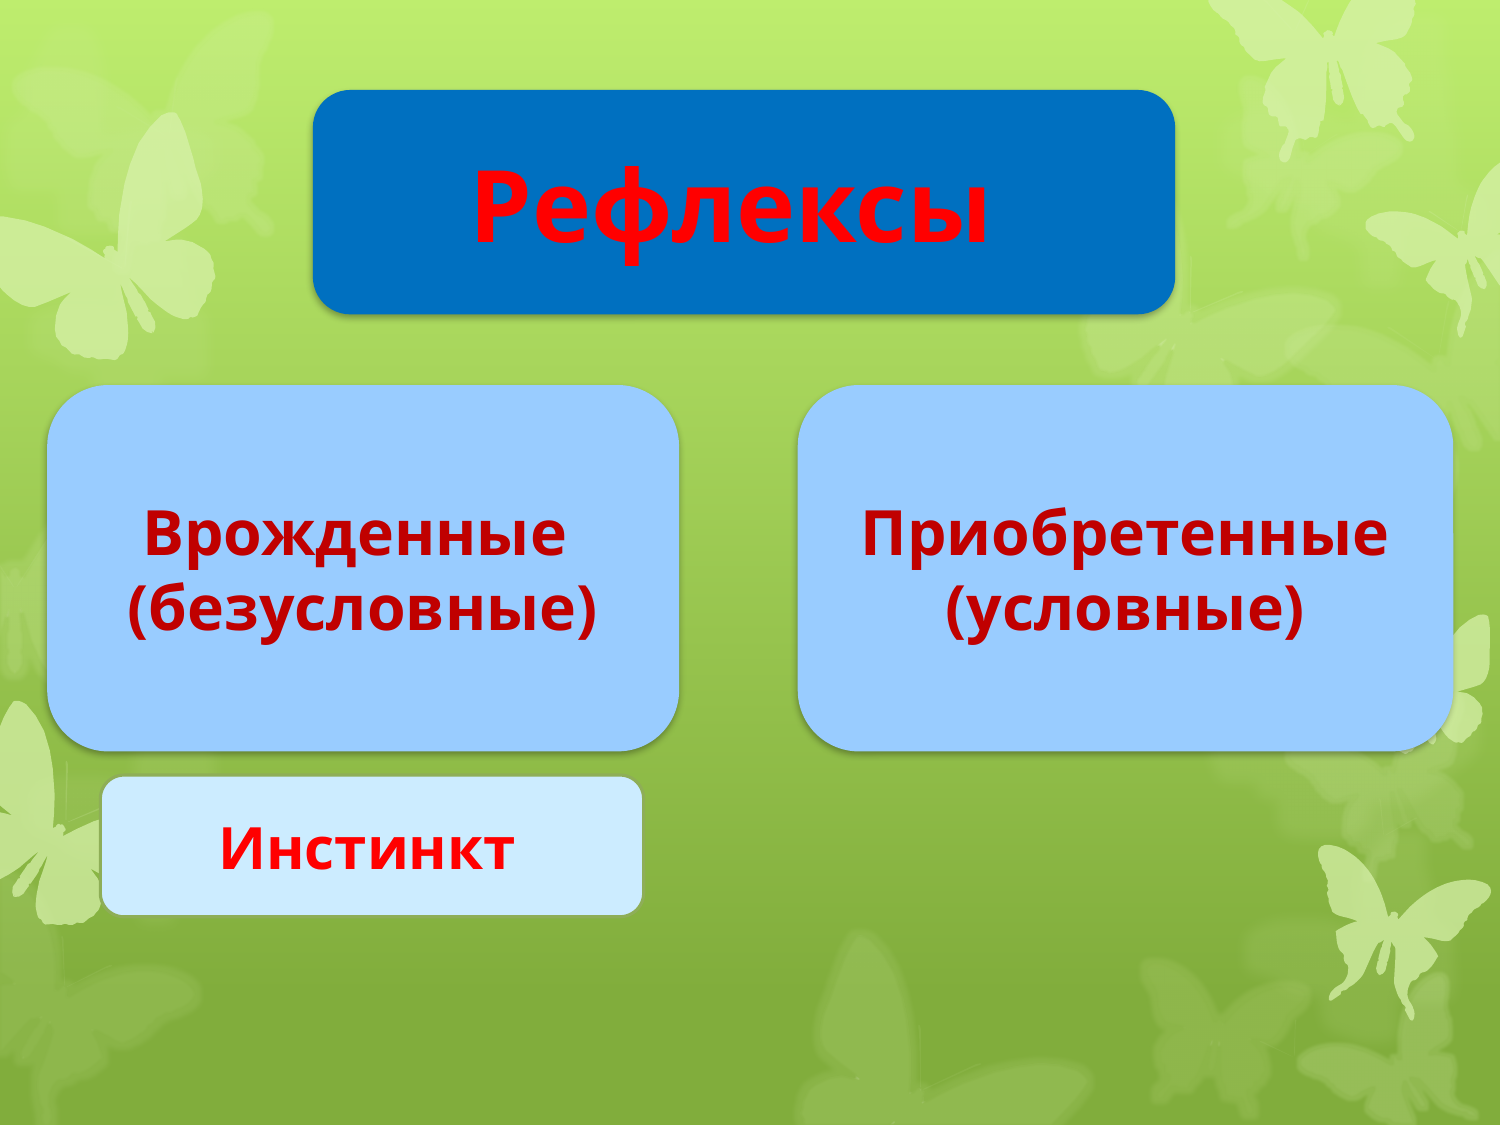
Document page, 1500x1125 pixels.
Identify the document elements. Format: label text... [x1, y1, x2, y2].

text_box Инстинкт [98, 773, 646, 919]
text_box Врожденные (безусловные) [45, 383, 681, 753]
text_box Рефлексы [311, 88, 1177, 316]
text_box Приобретенные (условные) [796, 383, 1455, 753]
